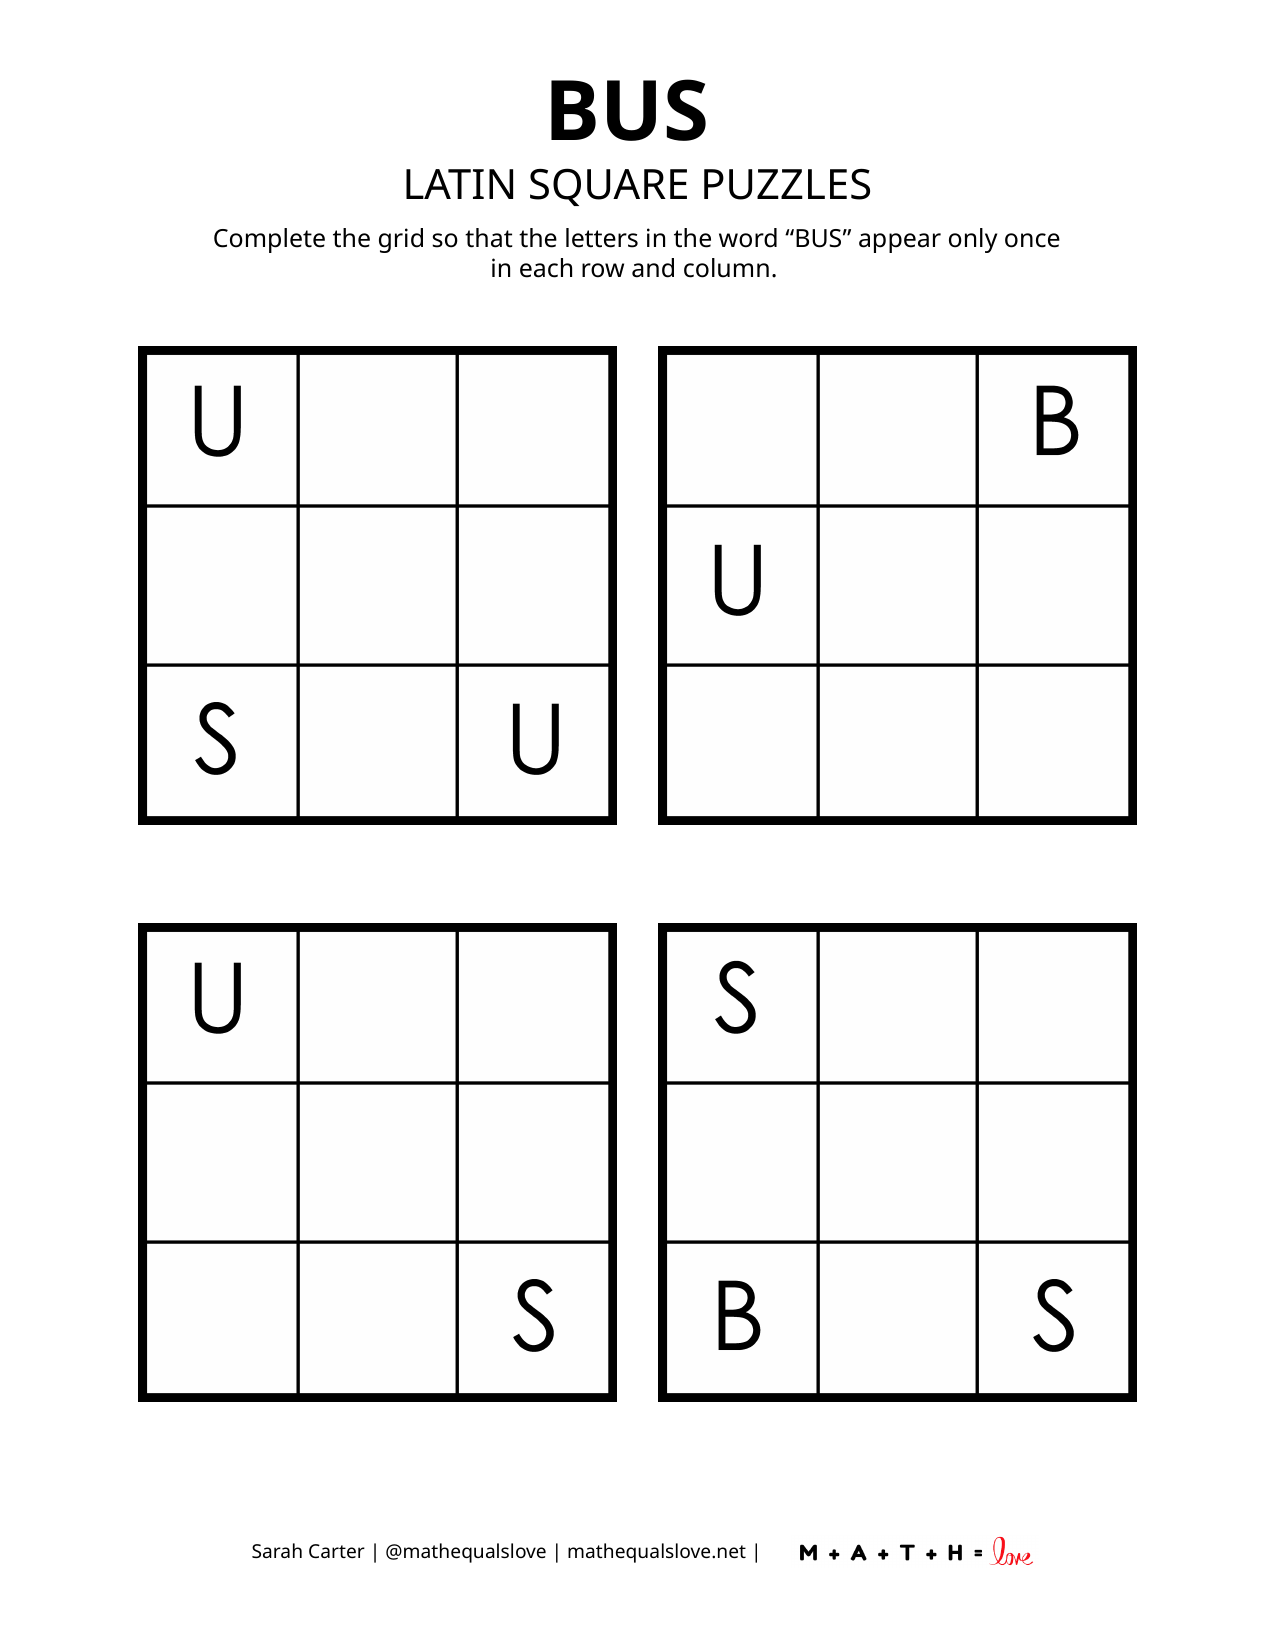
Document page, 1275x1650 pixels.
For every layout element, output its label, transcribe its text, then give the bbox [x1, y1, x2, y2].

picture [658, 923, 1138, 1403]
picture [137, 346, 617, 826]
text_box BUS LATIN SQUARE PUZZLES [77, 50, 1198, 214]
picture [658, 346, 1138, 826]
picture [790, 1534, 1039, 1569]
text_box Sarah Carter | @mathequalslove | mathequalslove.net | [236, 1532, 1071, 1570]
picture [137, 923, 617, 1403]
text_box Complete the grid so that the letters in the word “BUS” appear only once in each row and column. [0, 214, 1275, 290]
